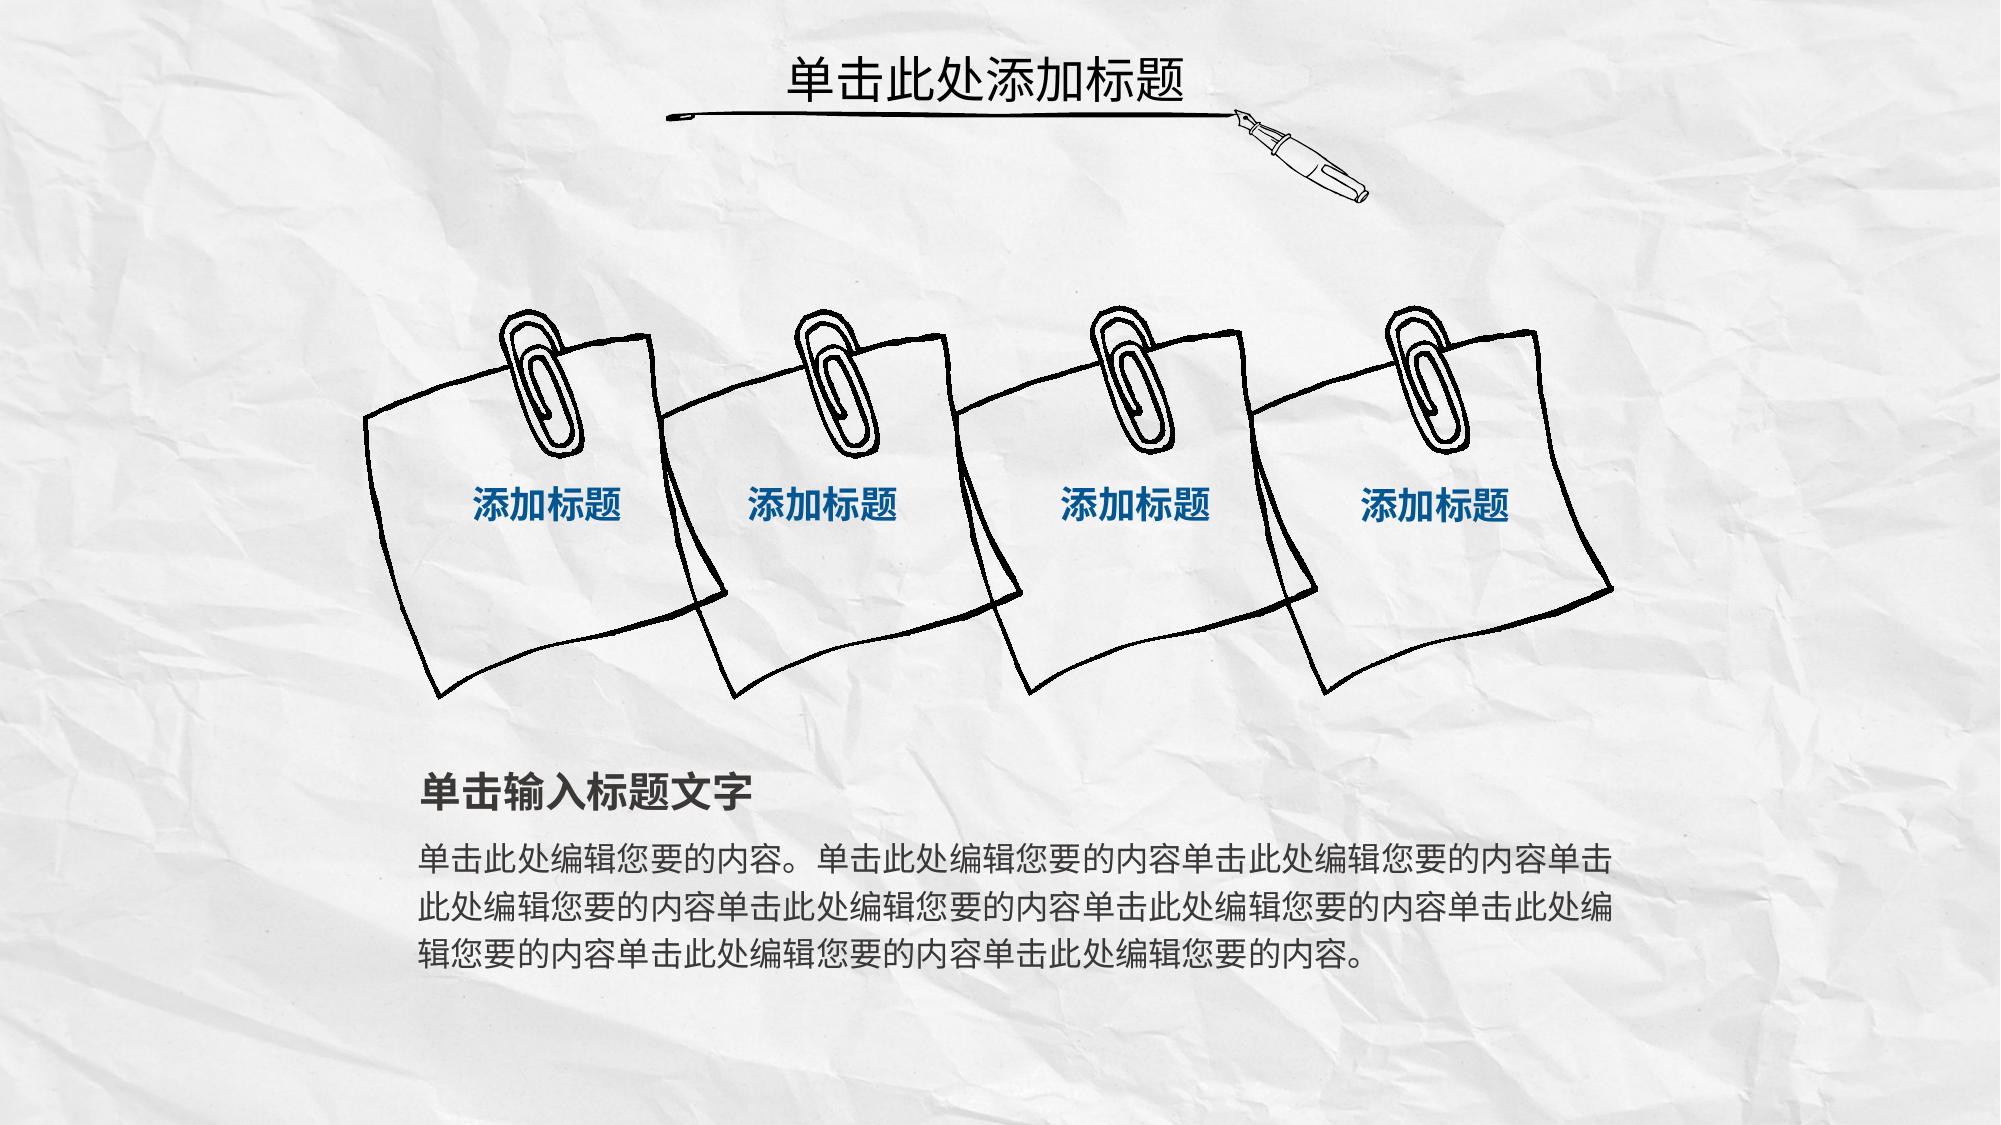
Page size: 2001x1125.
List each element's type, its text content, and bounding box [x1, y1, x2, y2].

text_box [1248, 305, 1614, 696]
picture [0, 0, 2001, 1125]
text_box 添加标题 [1045, 473, 1226, 534]
text_box [363, 309, 695, 700]
text_box 添加标题 [1345, 474, 1526, 534]
text_box 单击输入标题文字 [405, 758, 841, 823]
text_box [953, 305, 1286, 696]
text_box [960, 440, 1023, 607]
text_box 添加标题 [457, 473, 638, 534]
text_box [666, 40, 1334, 230]
text_box [664, 435, 728, 607]
text_box [658, 309, 992, 700]
text_box 添加标题 [732, 473, 913, 534]
text_box 单击此处编辑您要的内容。单击此处编辑您要的内容单击此处编辑您要的内容单击此处编辑您要的内容单击此处编辑您要的内容单击此处编辑您要的内容单击此处编辑您要的内容单击此处编辑您要的内容单击此处编辑您要的内容。 [402, 822, 1638, 981]
text_box [1255, 434, 1318, 603]
